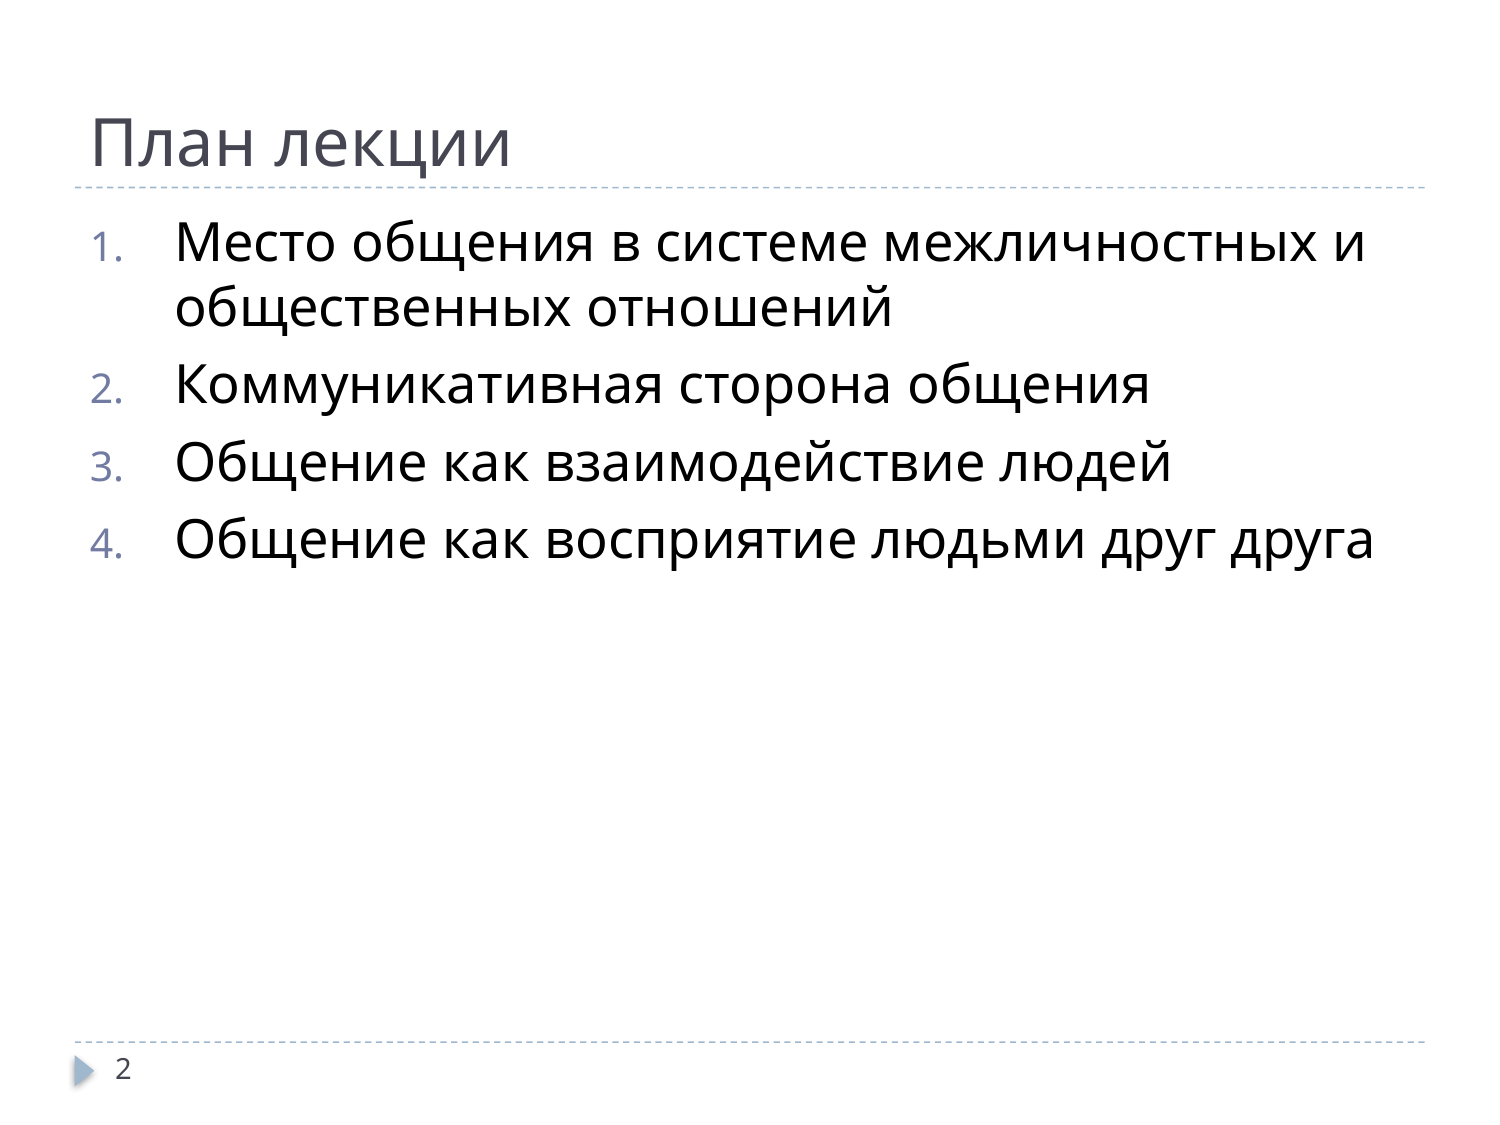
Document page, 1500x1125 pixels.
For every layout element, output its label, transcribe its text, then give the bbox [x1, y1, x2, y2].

title План лекции [75, 24, 1425, 188]
list Место общения в системе межличностных и общественных отношений Коммуникативная сторона общения Общение как взаимодействие людей Общение как восприятие людьми друг друга [75, 200, 1425, 1010]
slide_number 2 [100, 1042, 426, 1103]
